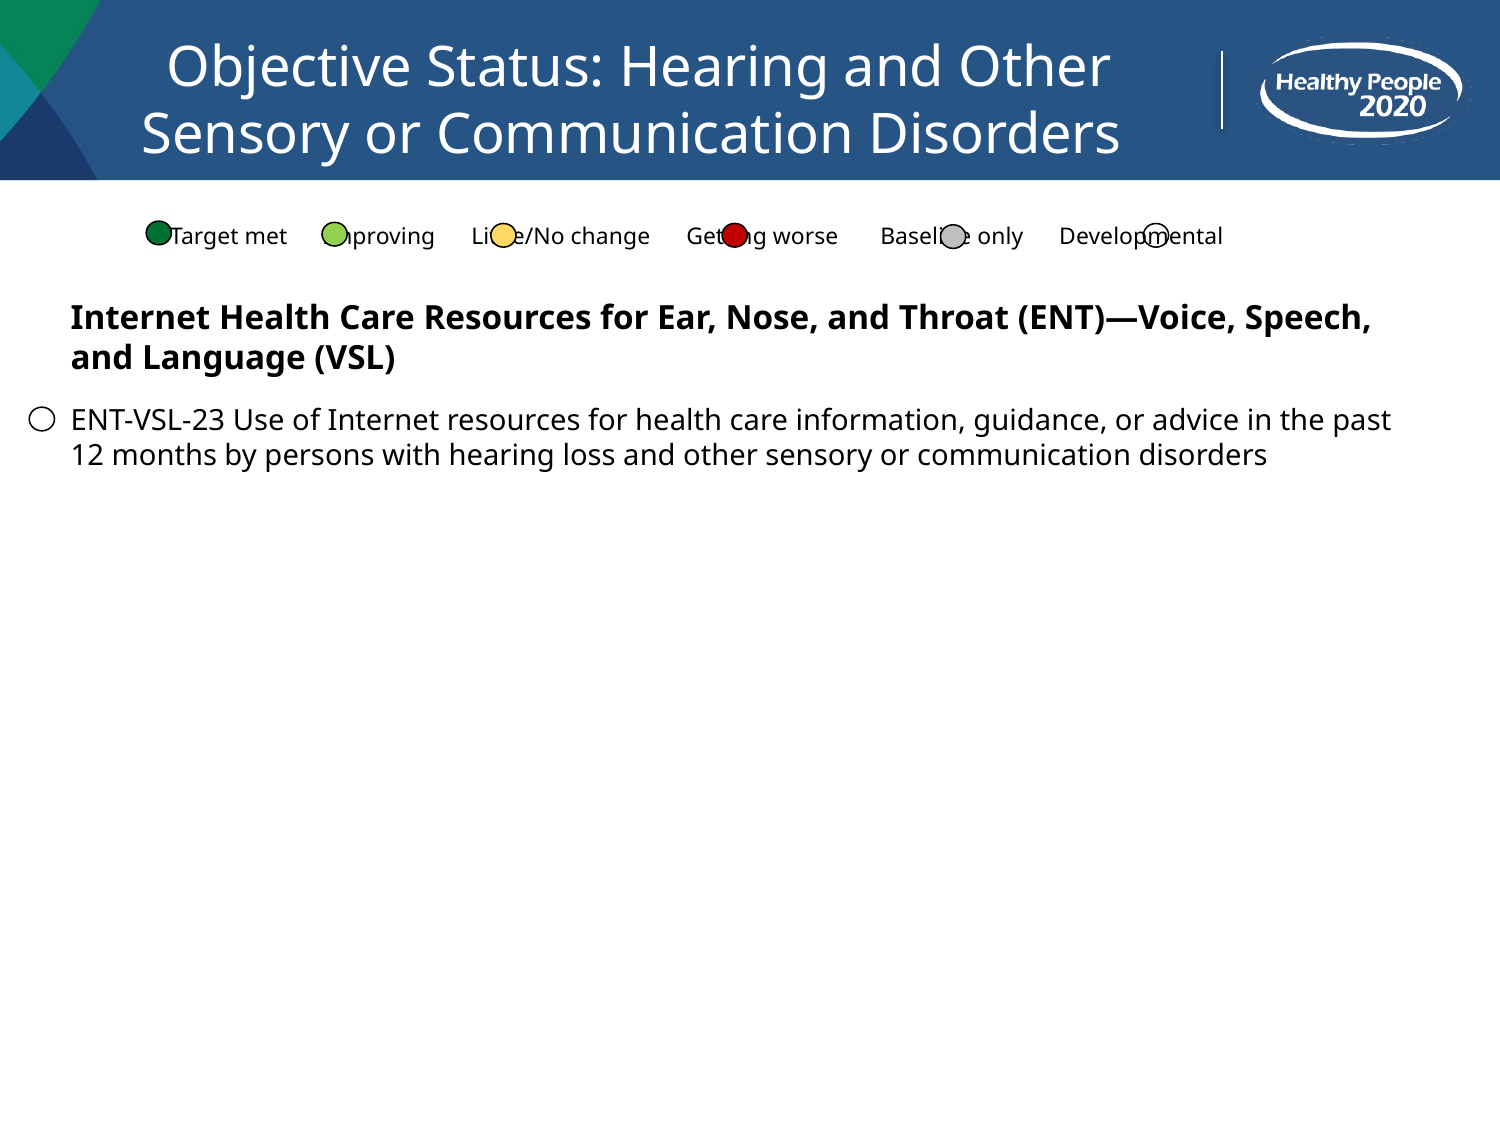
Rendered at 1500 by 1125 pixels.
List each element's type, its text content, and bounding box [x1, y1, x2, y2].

text_box Target met Improving Little/No change Getting worse Baseline only Developmental [131, 213, 1375, 257]
text_box [146, 221, 172, 245]
text_box [940, 224, 966, 249]
text_box [490, 223, 517, 248]
text_box [321, 222, 348, 247]
title Objective Status: Hearing and Other Sensory or Communication Disorders [61, 22, 1217, 173]
text_box [722, 223, 748, 248]
text_box [29, 407, 55, 431]
text_box Internet Health Care Resources for Ear, Nose, and Throat (ENT)—Voice, Speech, and Language (VSL) ENT-VSL-23 Use of Internet resources for health care information, guidance, or advice in the past 12 months by persons with hearing loss and other sensory or communication disorders [55, 289, 1411, 479]
picture [0, 0, 1500, 1125]
text_box [1143, 223, 1169, 248]
